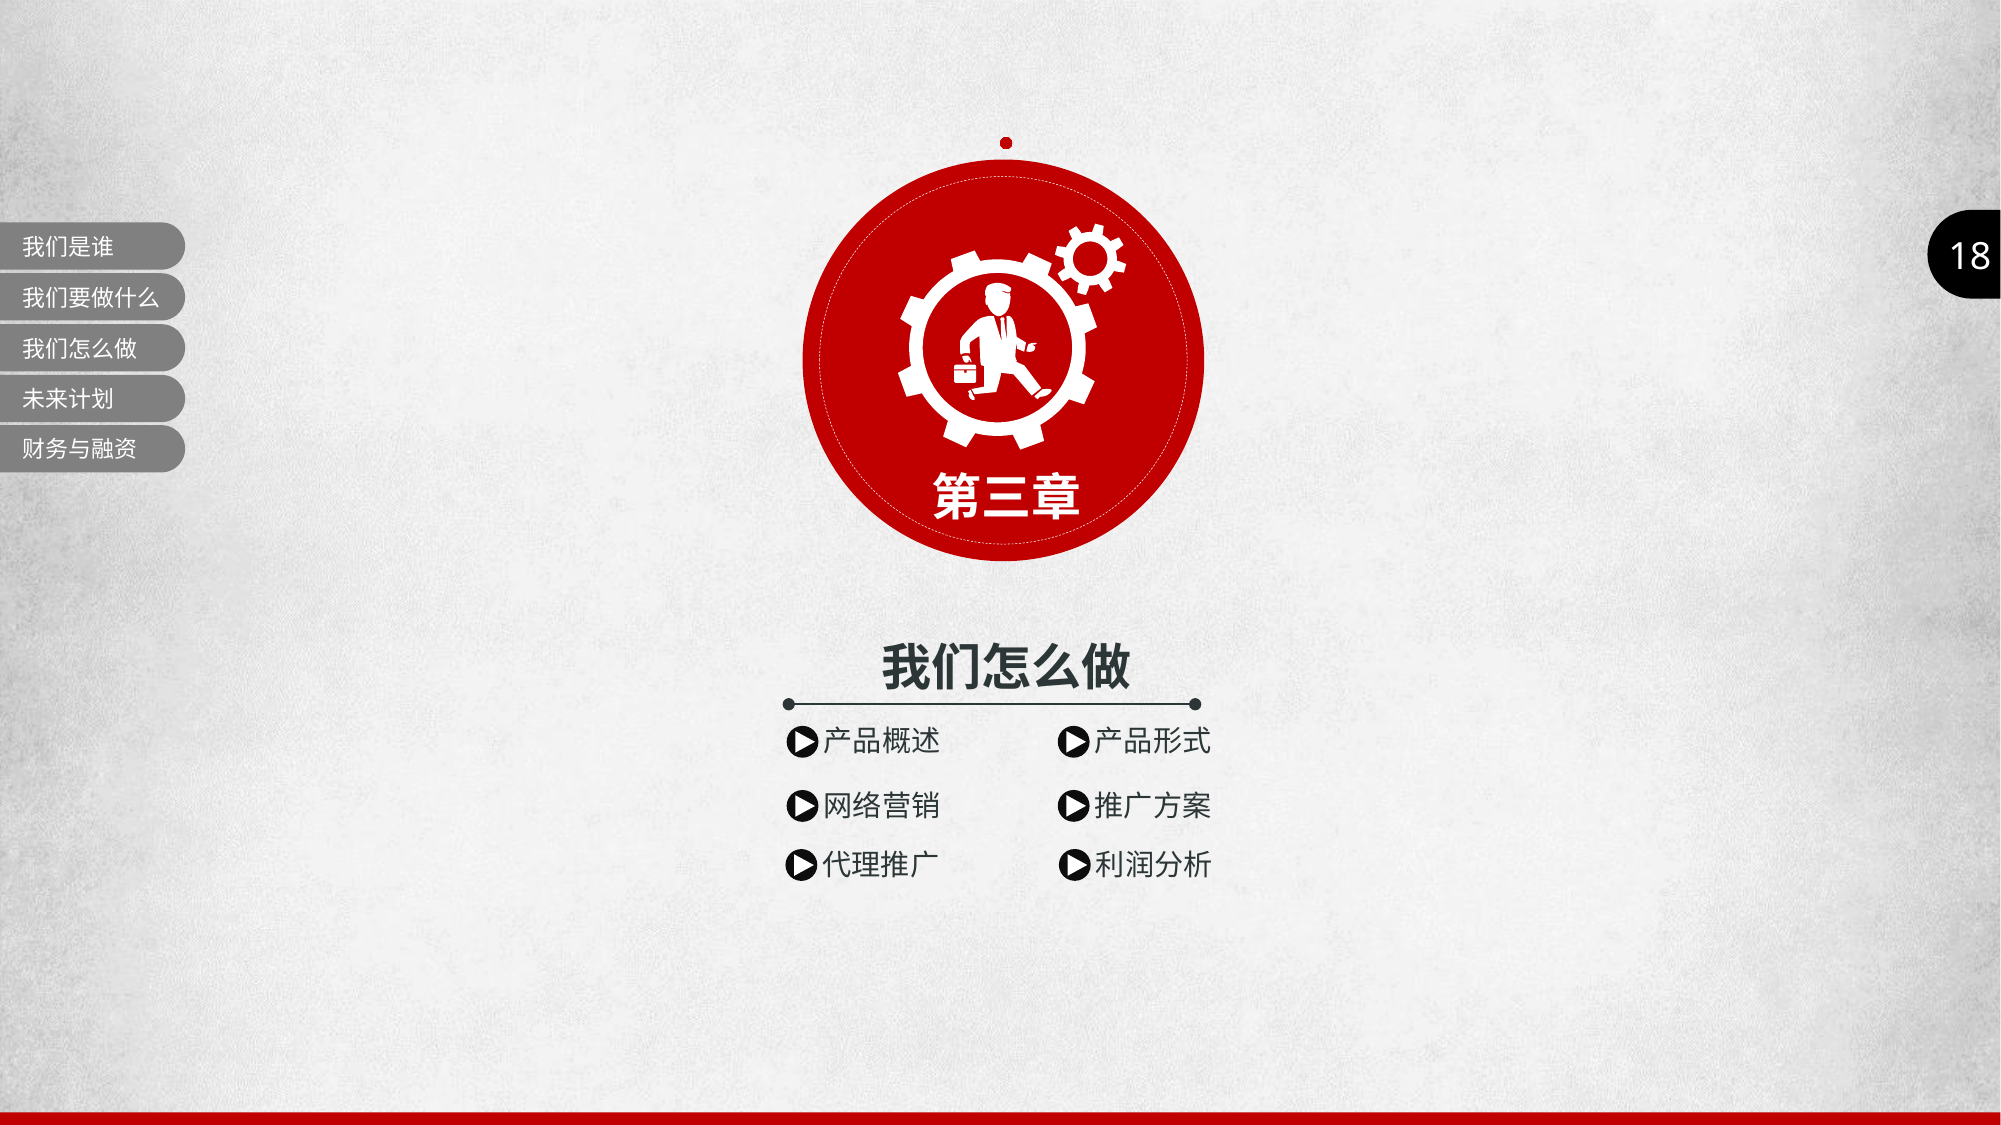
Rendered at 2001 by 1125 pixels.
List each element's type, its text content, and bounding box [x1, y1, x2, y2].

text_box 我们是谁 [7, 222, 209, 270]
text_box [0, 1112, 2001, 1125]
text_box [0, 423, 172, 475]
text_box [1059, 722, 1296, 759]
picture [0, 0, 2001, 1112]
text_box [787, 845, 1024, 882]
text_box [0, 220, 171, 272]
text_box 未来计划 [7, 374, 209, 423]
text_box [1925, 228, 1933, 280]
text_box 财务与融资 [7, 425, 209, 473]
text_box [788, 786, 1025, 823]
text_box 第三章 [1073, 456, 1202, 534]
text_box [0, 372, 170, 423]
text_box 我们怎么做 [811, 626, 1202, 703]
text_box 我们要做什么 [7, 273, 209, 321]
text_box [800, 157, 1207, 456]
text_box 第三章 [811, 456, 940, 534]
text_box [0, 271, 172, 322]
text_box [998, 135, 1015, 152]
text_box [897, 250, 1098, 450]
text_box [817, 174, 1190, 547]
text_box [1054, 223, 1127, 296]
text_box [788, 722, 1025, 759]
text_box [1059, 786, 1296, 823]
text_box 18 [1933, 210, 2001, 299]
text_box [0, 322, 172, 372]
text_box 我们怎么做 [7, 324, 209, 372]
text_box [1060, 845, 1297, 882]
text_box [898, 534, 1109, 564]
